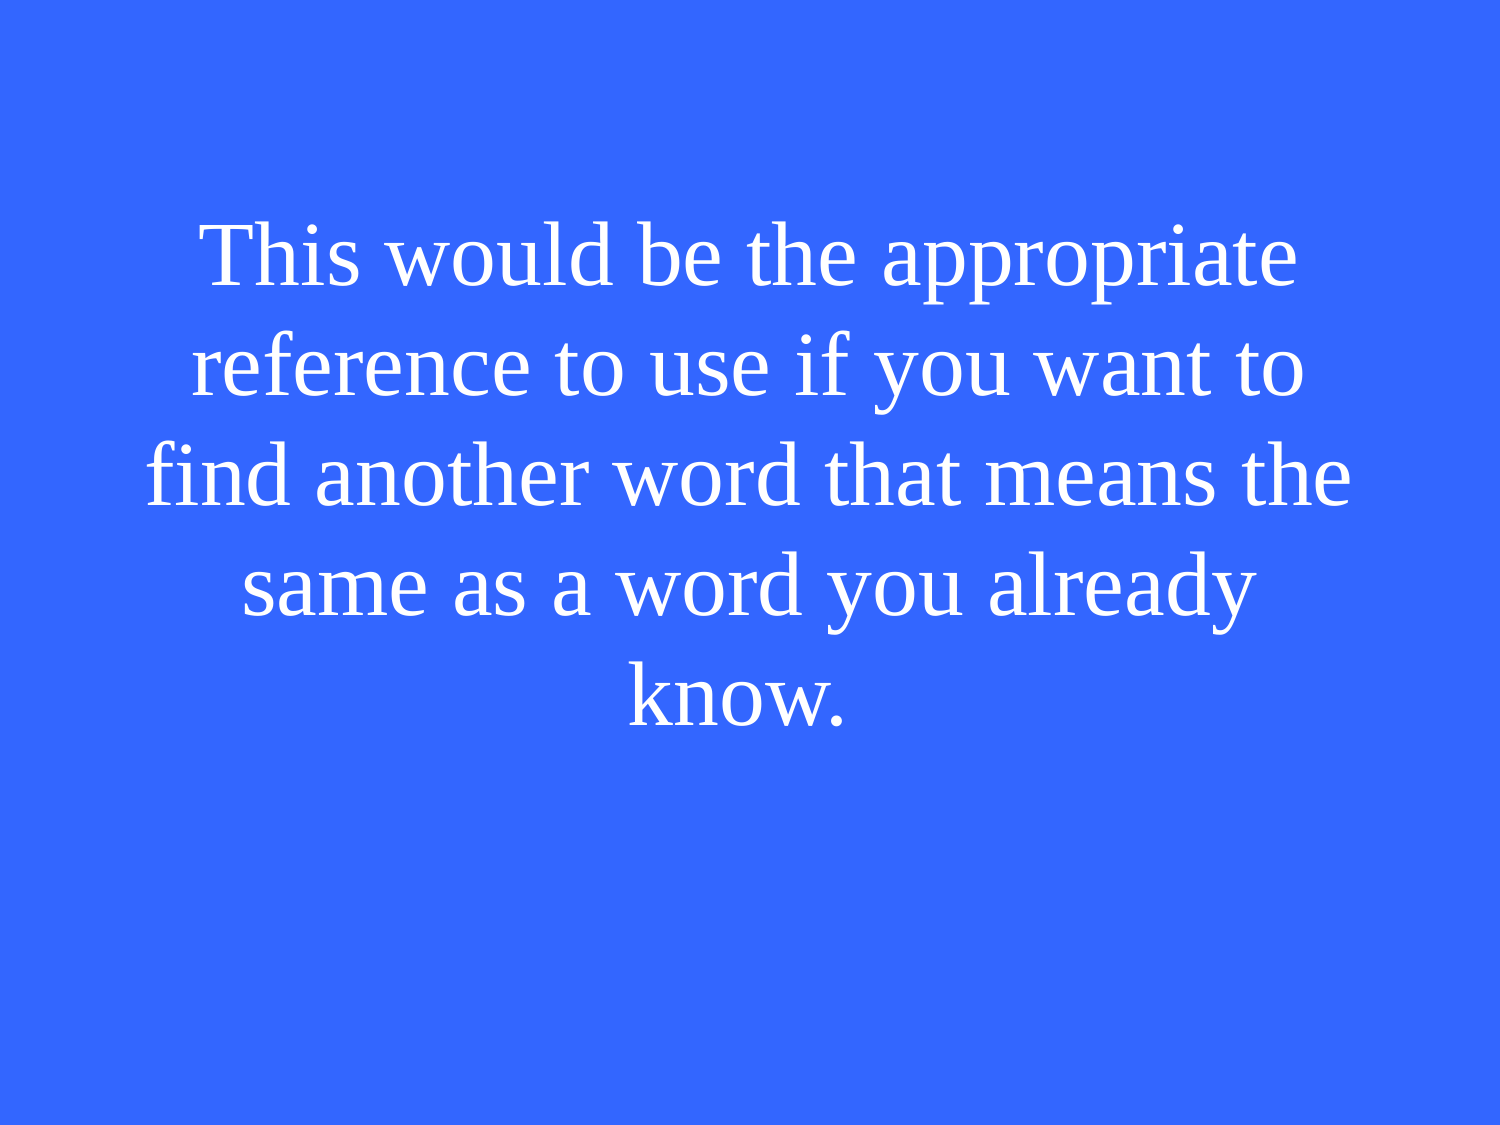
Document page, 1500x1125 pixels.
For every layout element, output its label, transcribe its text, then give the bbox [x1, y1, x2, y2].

title This would be the appropriate reference to use if you want to find another word that means the same as a word you already know. [112, 374, 1388, 563]
